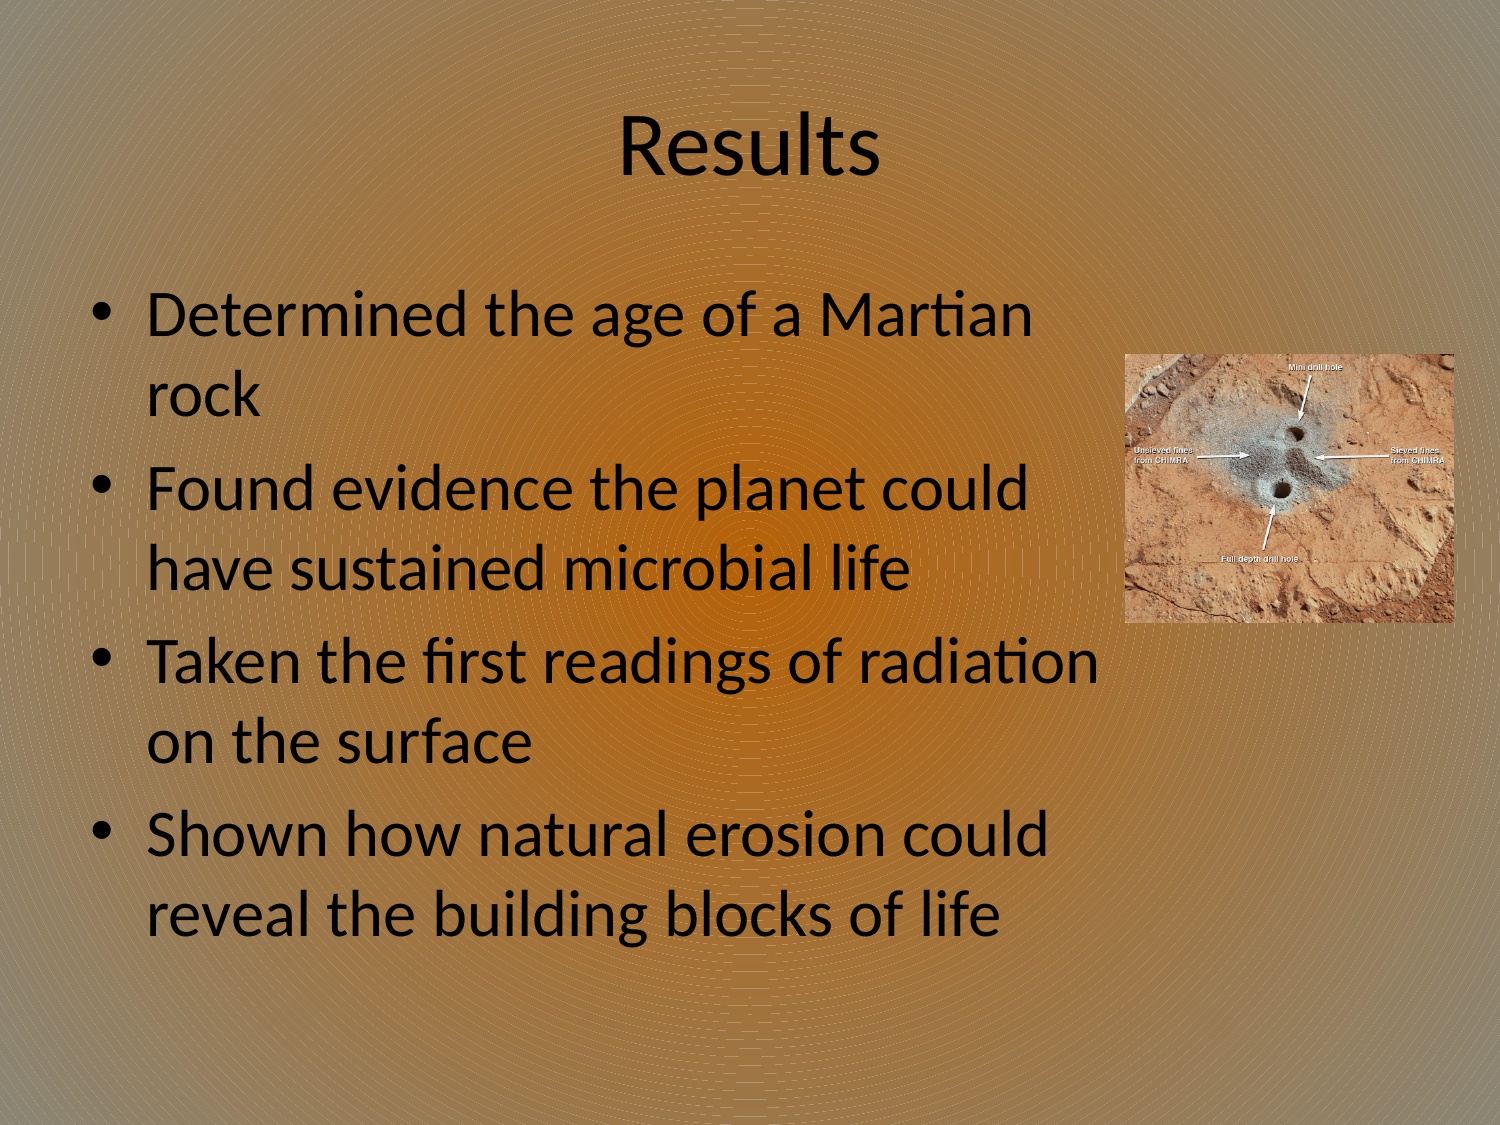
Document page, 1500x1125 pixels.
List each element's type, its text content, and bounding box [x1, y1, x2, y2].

list Determined the age of a Martian rock Found evidence the planet could have sustained microbial life Taken the first readings of radiation on the surface Shown how natural erosion could reveal the building blocks of life [75, 262, 1138, 1005]
title Results [75, 45, 1425, 233]
picture [1124, 353, 1454, 623]
